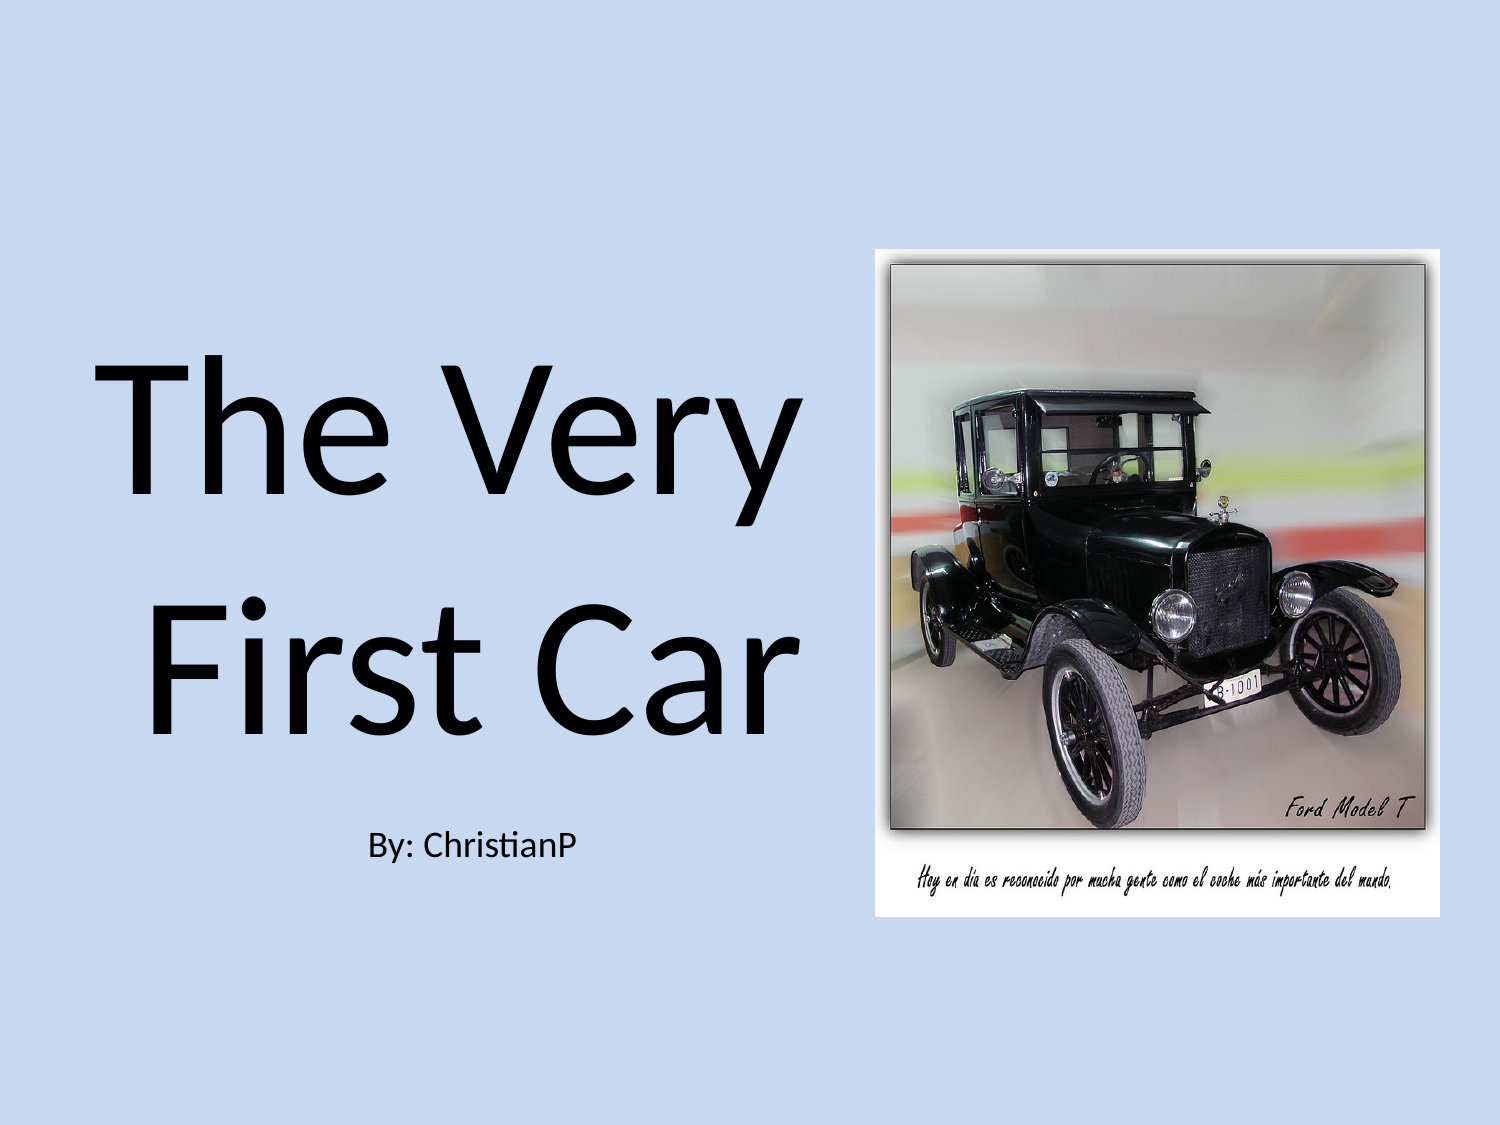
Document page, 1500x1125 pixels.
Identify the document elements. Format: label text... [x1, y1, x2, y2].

text_box The Very First Car By: ChristianP [79, 287, 866, 873]
picture [874, 249, 1440, 917]
